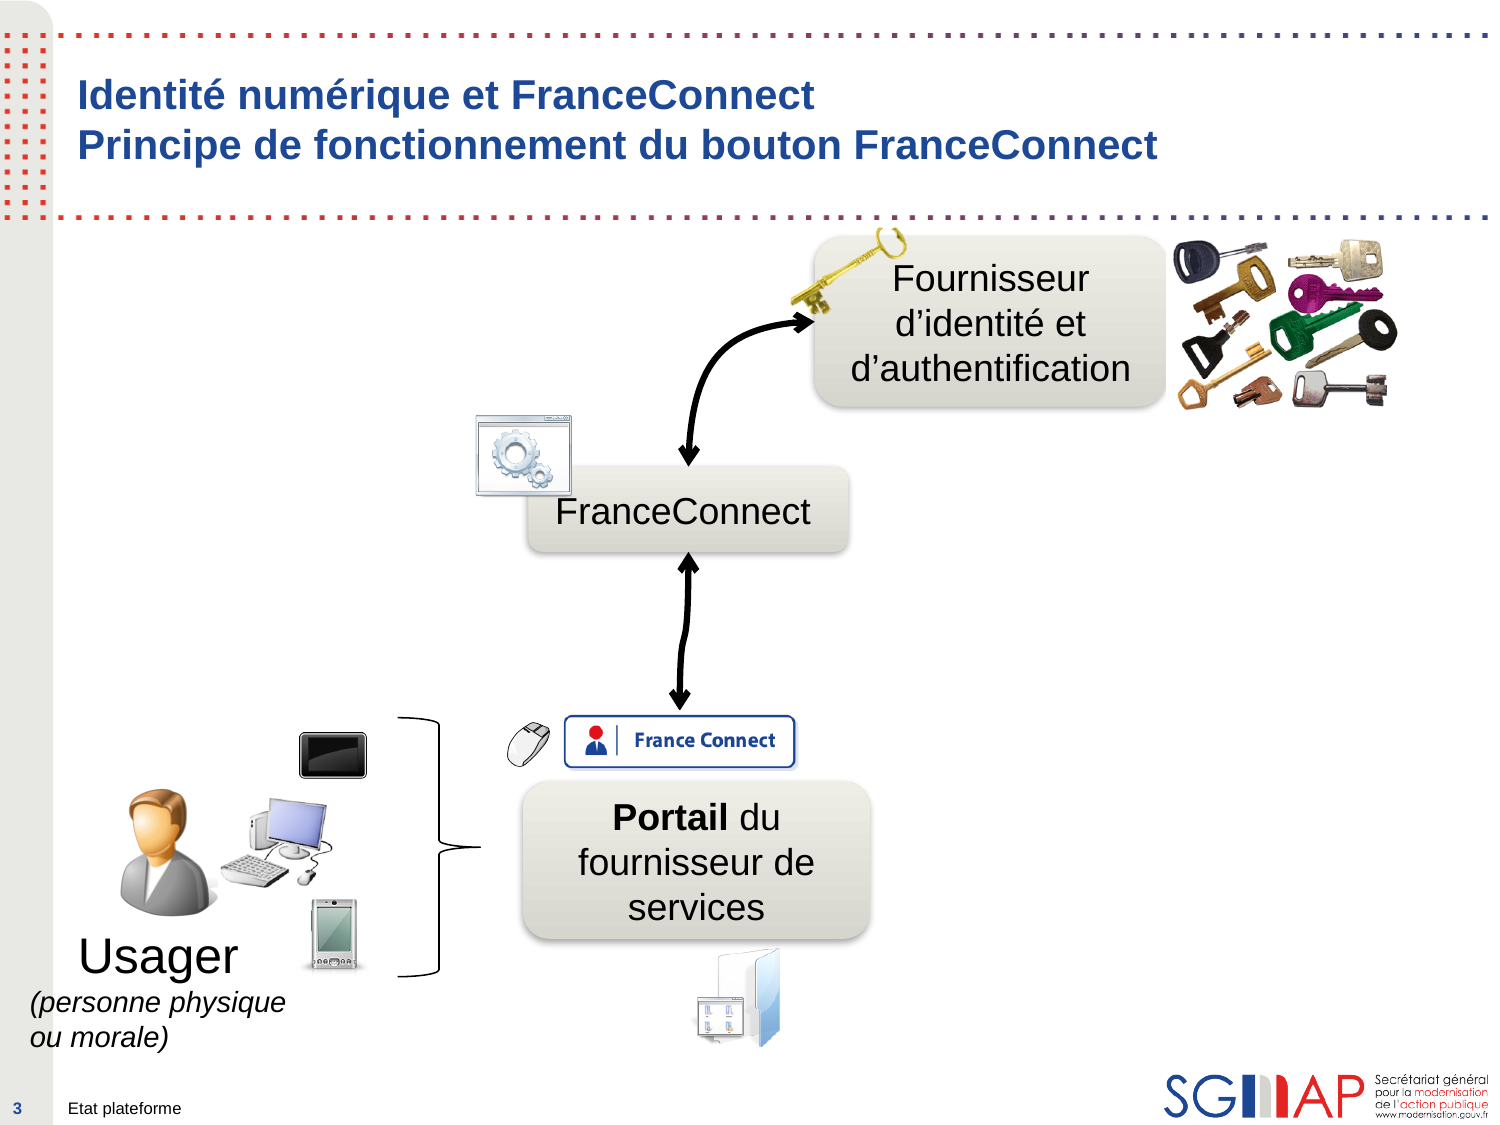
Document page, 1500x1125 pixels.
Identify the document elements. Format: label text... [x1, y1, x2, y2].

picture [560, 710, 799, 772]
picture [471, 405, 576, 510]
text_box Fournisseur d’identité et d’authentification [829, 236, 1161, 407]
picture [292, 898, 373, 979]
text_box Usager (personne physique ou morale) [15, 916, 302, 1061]
picture [108, 788, 334, 917]
picture [299, 732, 367, 779]
picture [507, 722, 550, 768]
picture [689, 945, 792, 1049]
title Identité numérique et FranceConnect Principe de fonctionnement du bouton FranceConnect [62, 42, 1483, 193]
text_box [397, 717, 481, 977]
text_box Portail du fournisseur de services [523, 781, 871, 939]
text_box FranceConnect [528, 466, 849, 552]
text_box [604, 626, 764, 636]
picture [1164, 1074, 1488, 1119]
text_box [678, 330, 825, 458]
picture [1166, 236, 1399, 415]
picture [0, 33, 1500, 326]
